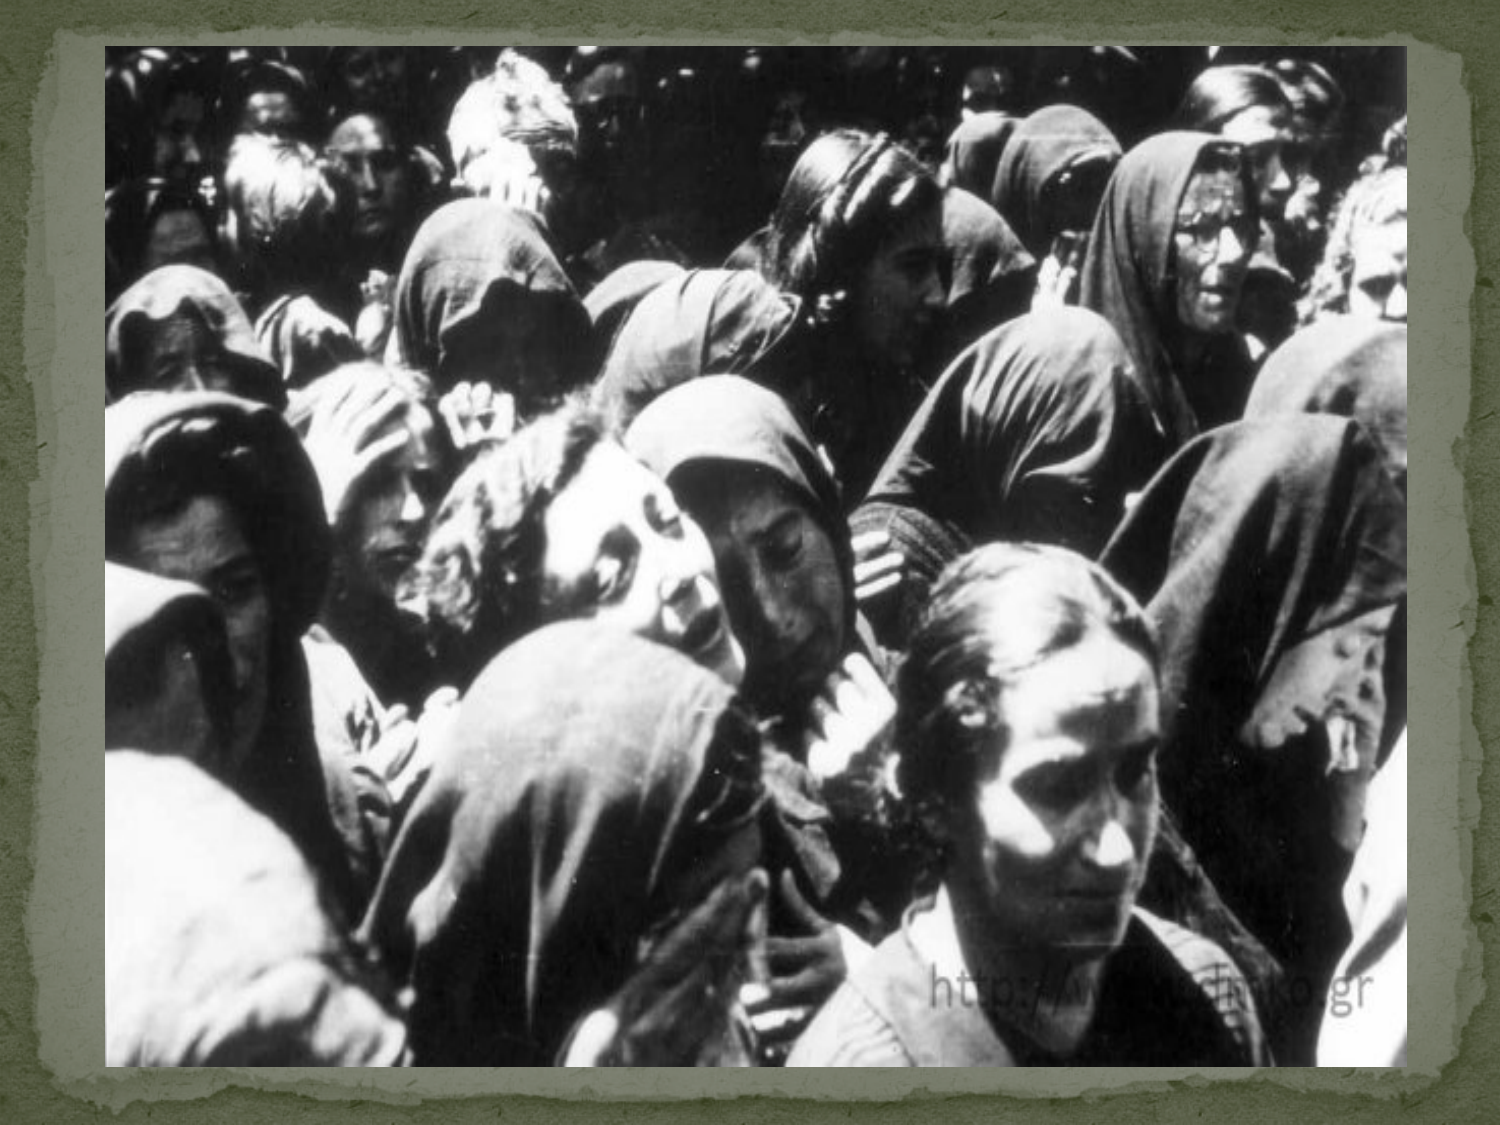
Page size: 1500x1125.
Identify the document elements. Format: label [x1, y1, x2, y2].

list [108, 49, 1403, 1065]
